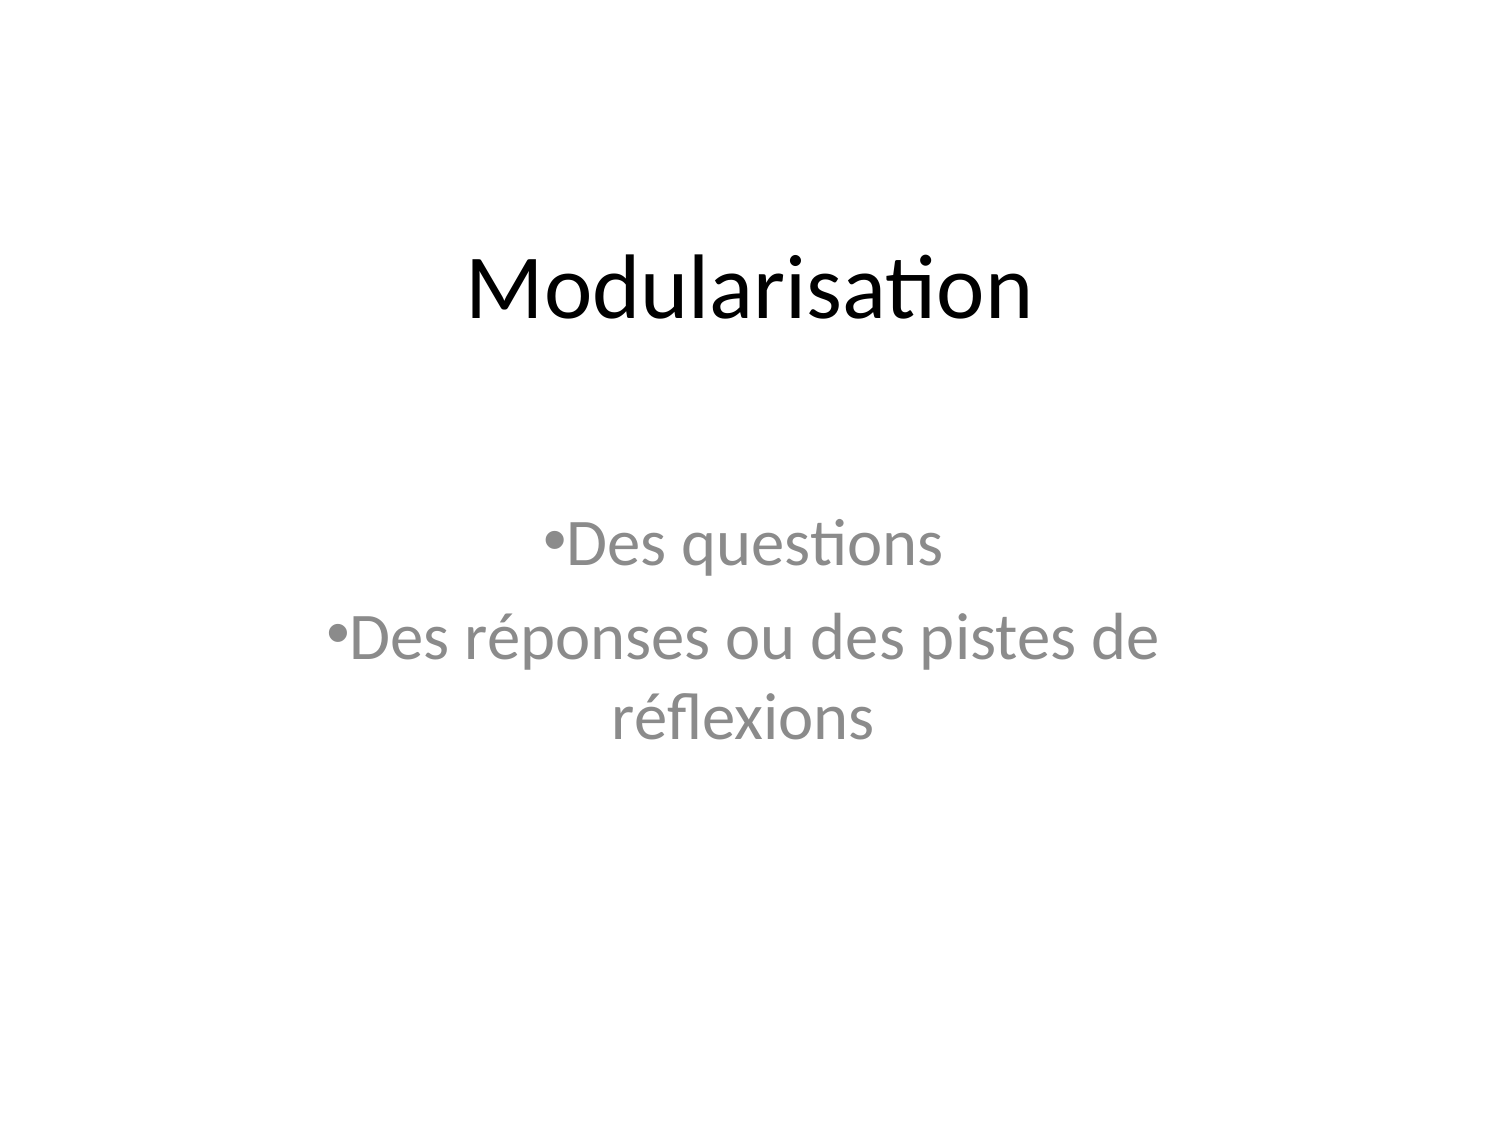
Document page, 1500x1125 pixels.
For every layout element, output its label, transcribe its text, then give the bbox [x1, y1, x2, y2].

subtitle Des questions Des réponses ou des pistes de réflexions [218, 491, 1269, 780]
title Modularisation [112, 160, 1388, 402]
